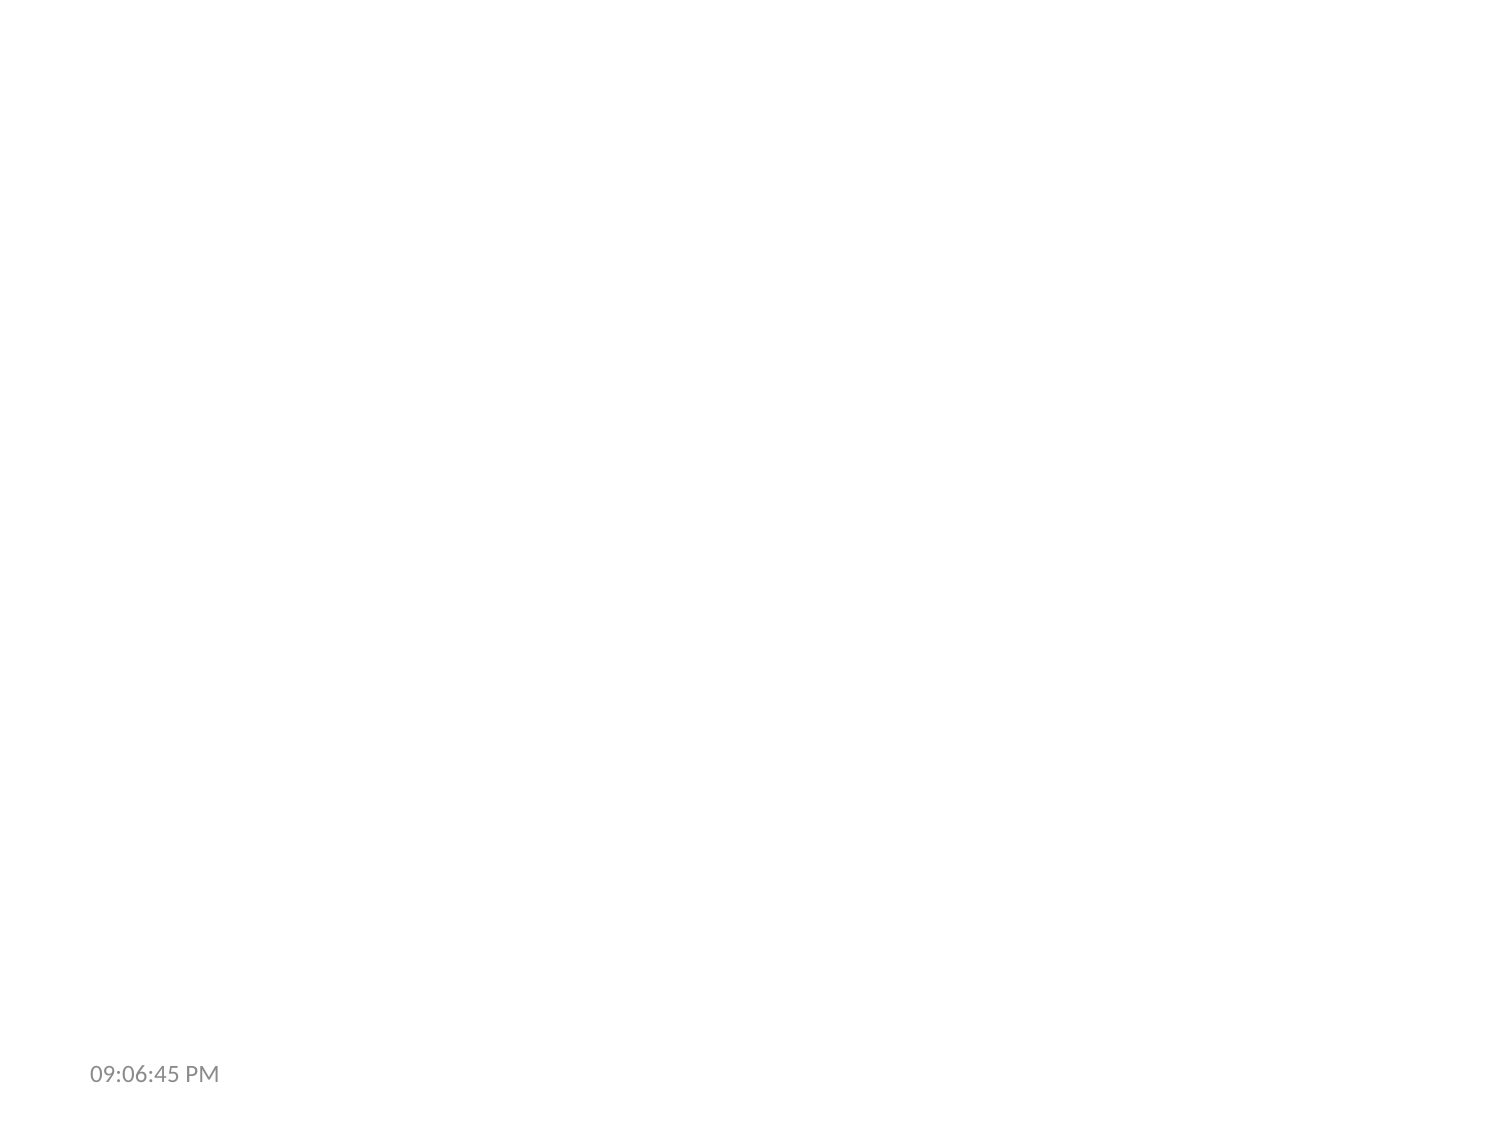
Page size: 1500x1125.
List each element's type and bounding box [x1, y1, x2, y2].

slide_number [75, 1042, 425, 1103]
